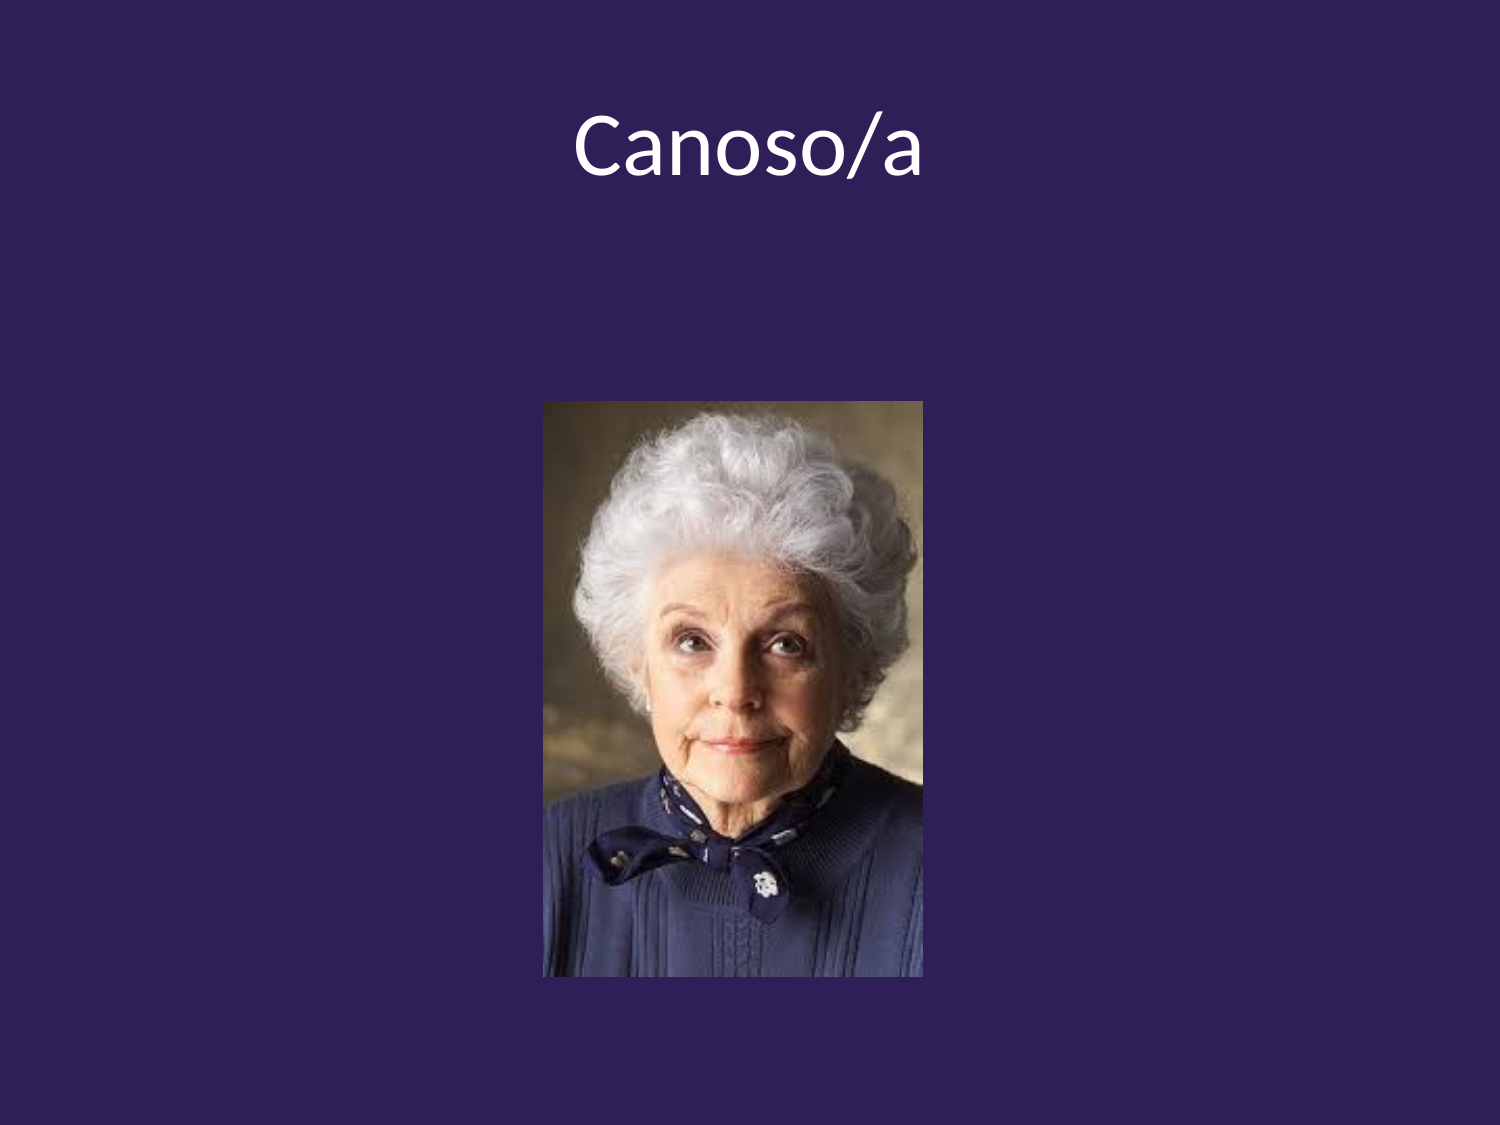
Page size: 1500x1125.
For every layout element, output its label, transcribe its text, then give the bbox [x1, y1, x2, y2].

title Canoso/a [75, 45, 1425, 233]
picture [543, 400, 924, 977]
